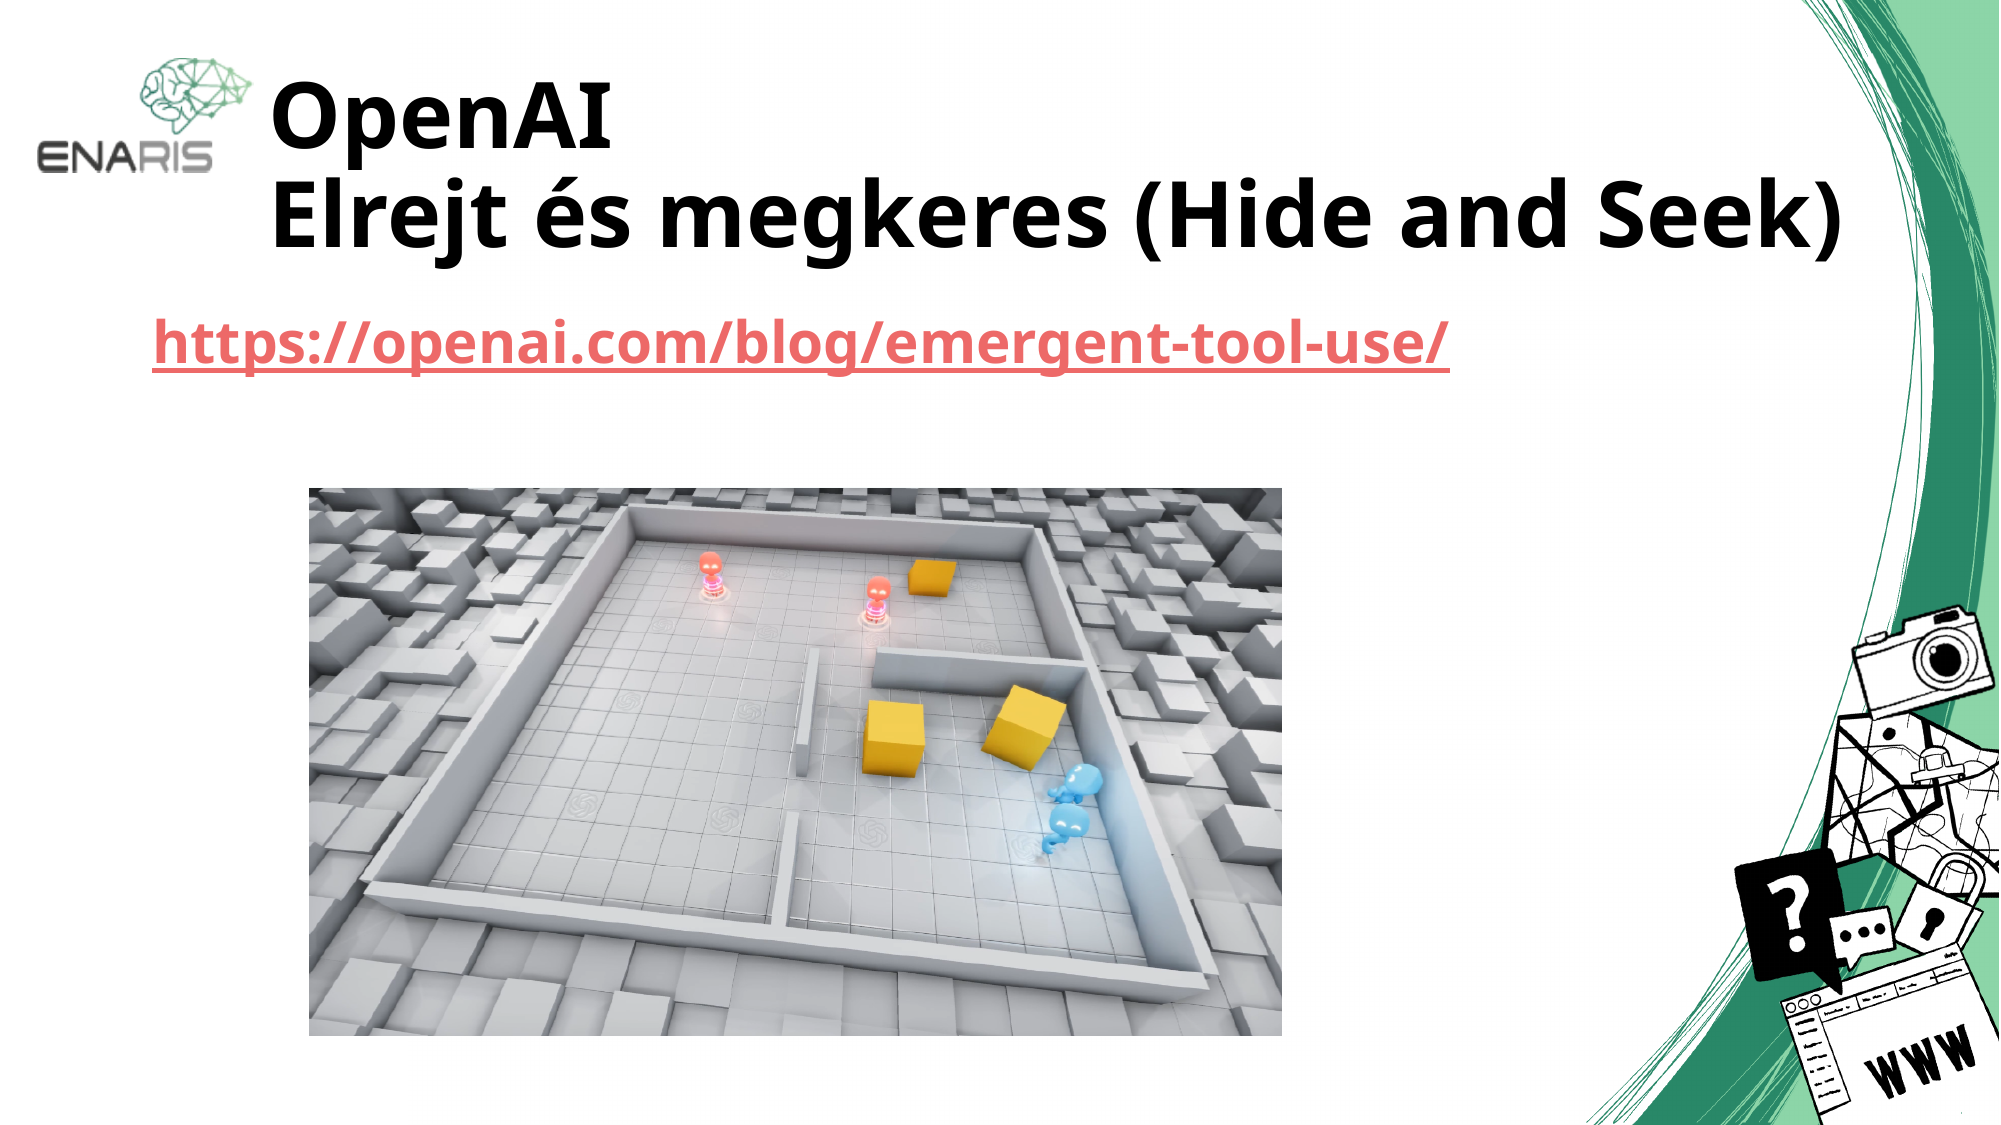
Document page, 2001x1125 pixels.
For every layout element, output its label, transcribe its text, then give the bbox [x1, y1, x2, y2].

picture [37, 58, 254, 173]
picture [309, 0, 1999, 1125]
list https://openai.com/blog/emergent-tool-use/ [137, 299, 1728, 1014]
title OpenAI Elrejt és megkeres (Hide and Seek) [253, 59, 1933, 278]
